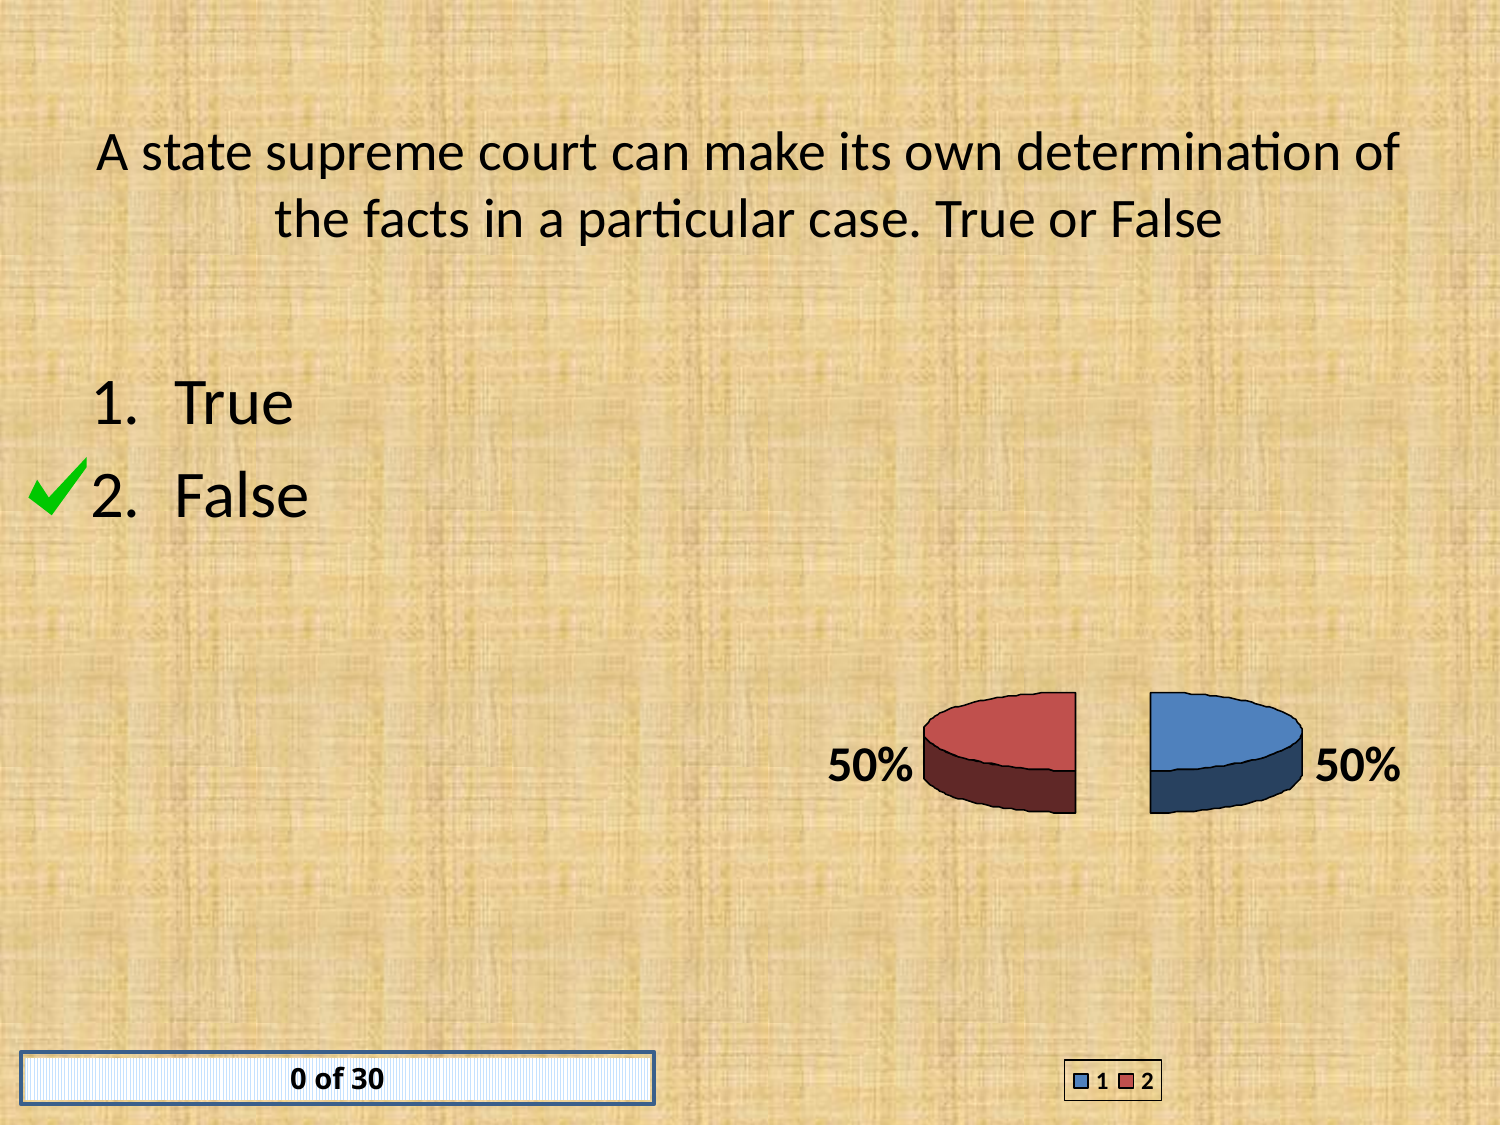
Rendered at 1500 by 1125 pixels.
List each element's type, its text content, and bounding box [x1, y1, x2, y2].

picture [0, 0, 1500, 1125]
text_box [20, 1051, 655, 1105]
text_box [26, 455, 89, 518]
title A state supreme court can make its own determination of the facts in a particular case. True or False [75, 87, 1425, 275]
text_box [729, 439, 1500, 1115]
list True False [75, 350, 750, 1093]
